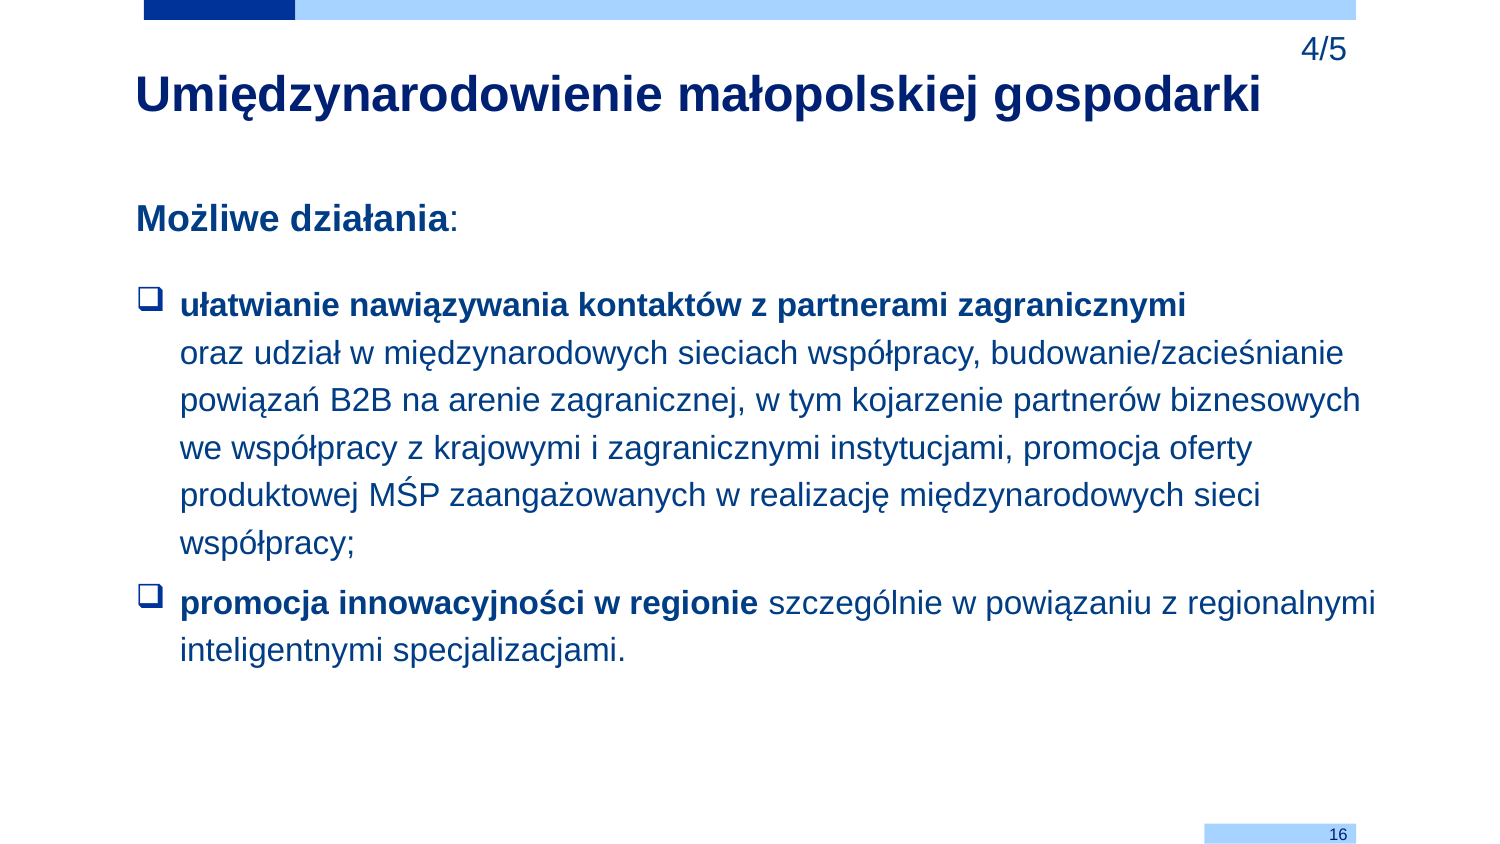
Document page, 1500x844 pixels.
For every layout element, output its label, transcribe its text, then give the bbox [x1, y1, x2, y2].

text_box 4/5 [1286, 19, 1410, 75]
text_box Umiędzynarodowienie małopolskiej gospodarki [135, 70, 1336, 166]
list Możliwe działania: ułatwianie nawiązywania kontaktów z partnerami zagranicznymi oraz udział w międzynarodowych sieciach współpracy, budowanie/zacieśnianie powiązań B2B na arenie zagranicznej, w tym kojarzenie partnerów biznesowych we współpracy z krajowymi i zagranicznymi instytucjami, promocja oferty produktowej MŚP zaangażowanych w realizację międzynarodowych sieci współpracy; promocja innowacyjności w regionie szczególnie w powiązaniu z regionalnymi inteligentnymi specjalizacjami. [135, 185, 1398, 540]
text_box 16 [1196, 823, 1348, 844]
